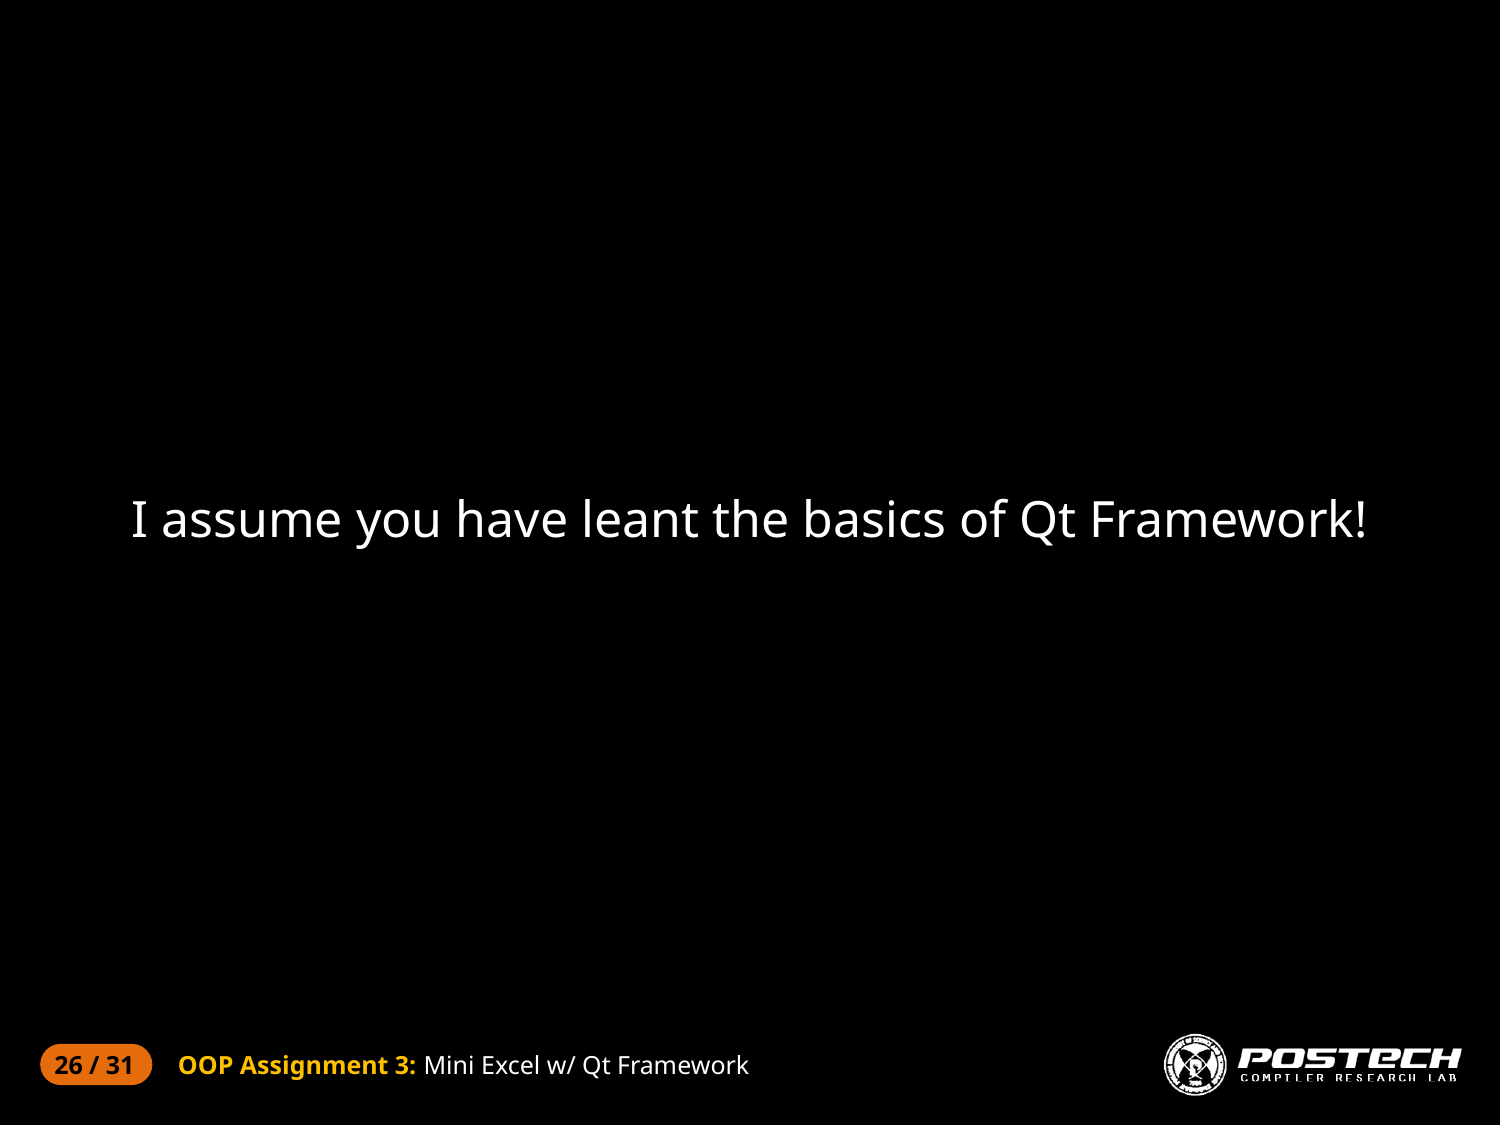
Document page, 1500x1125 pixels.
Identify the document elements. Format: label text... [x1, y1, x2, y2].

picture [1227, 1048, 1474, 1094]
text_box I assume you have leant the basics of Qt Framework! [116, 479, 1384, 555]
